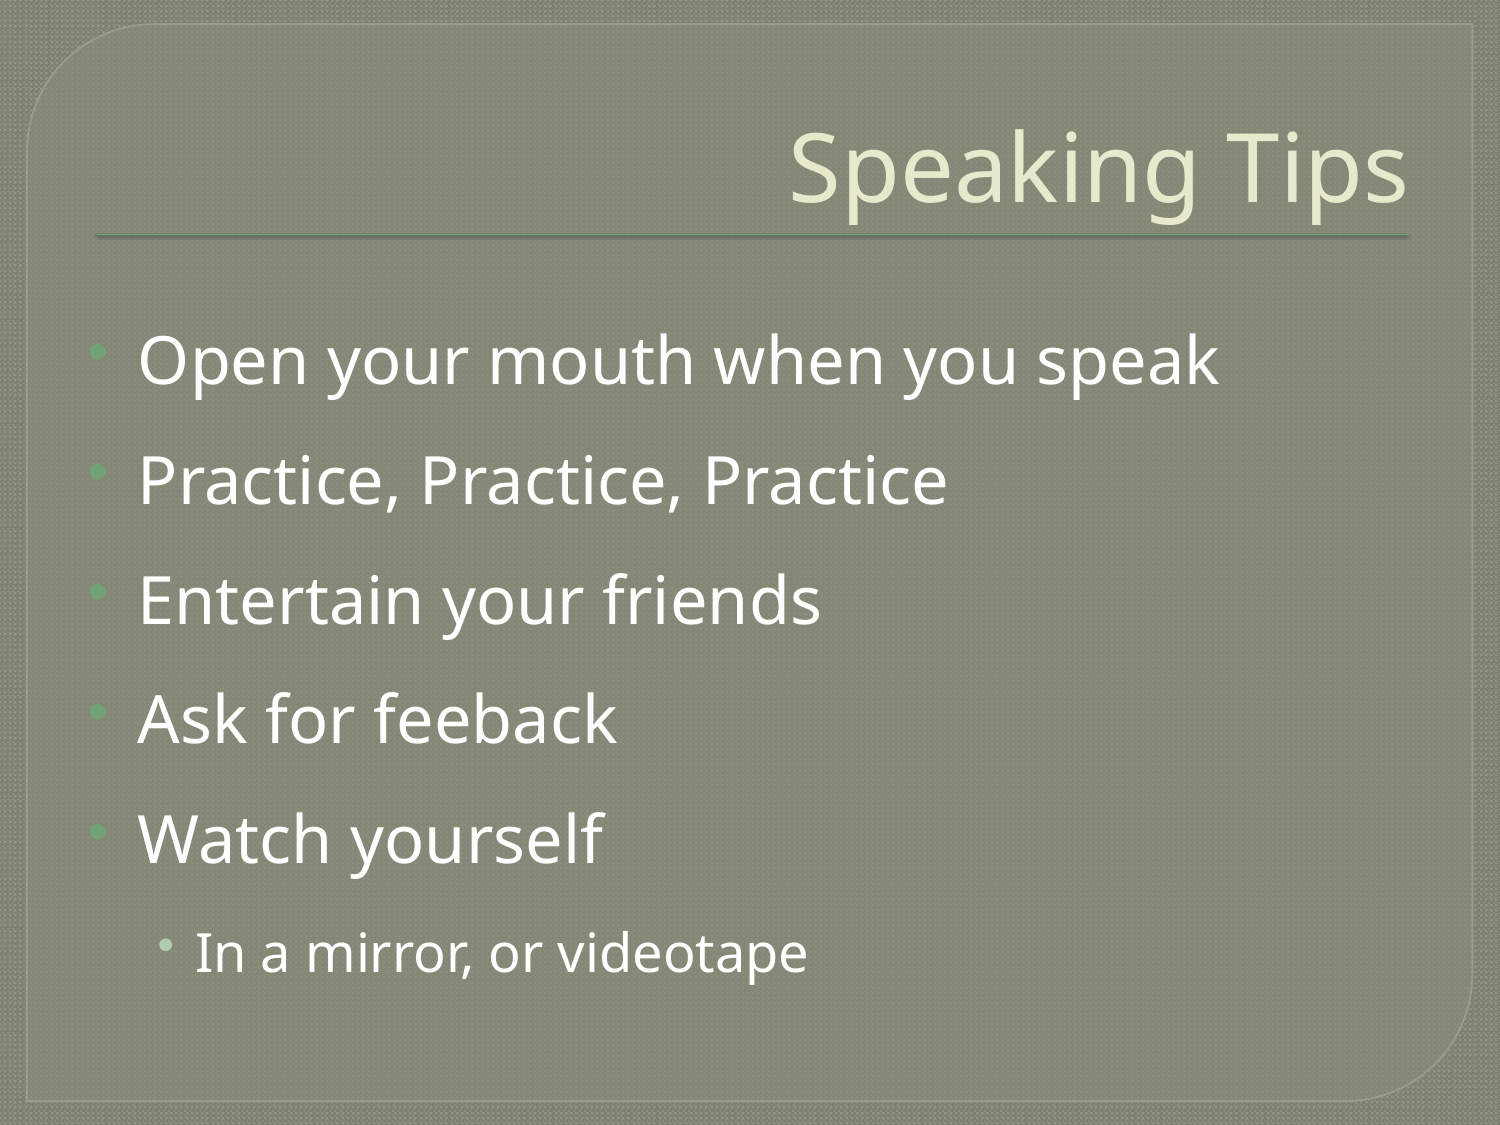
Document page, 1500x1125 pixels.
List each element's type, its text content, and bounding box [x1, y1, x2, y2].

title Speaking Tips [75, 41, 1425, 230]
list Open your mouth when you speak Practice, Practice, Practice Entertain your friends Ask for feeback Watch yourself In a mirror, or videotape [74, 269, 1426, 1013]
